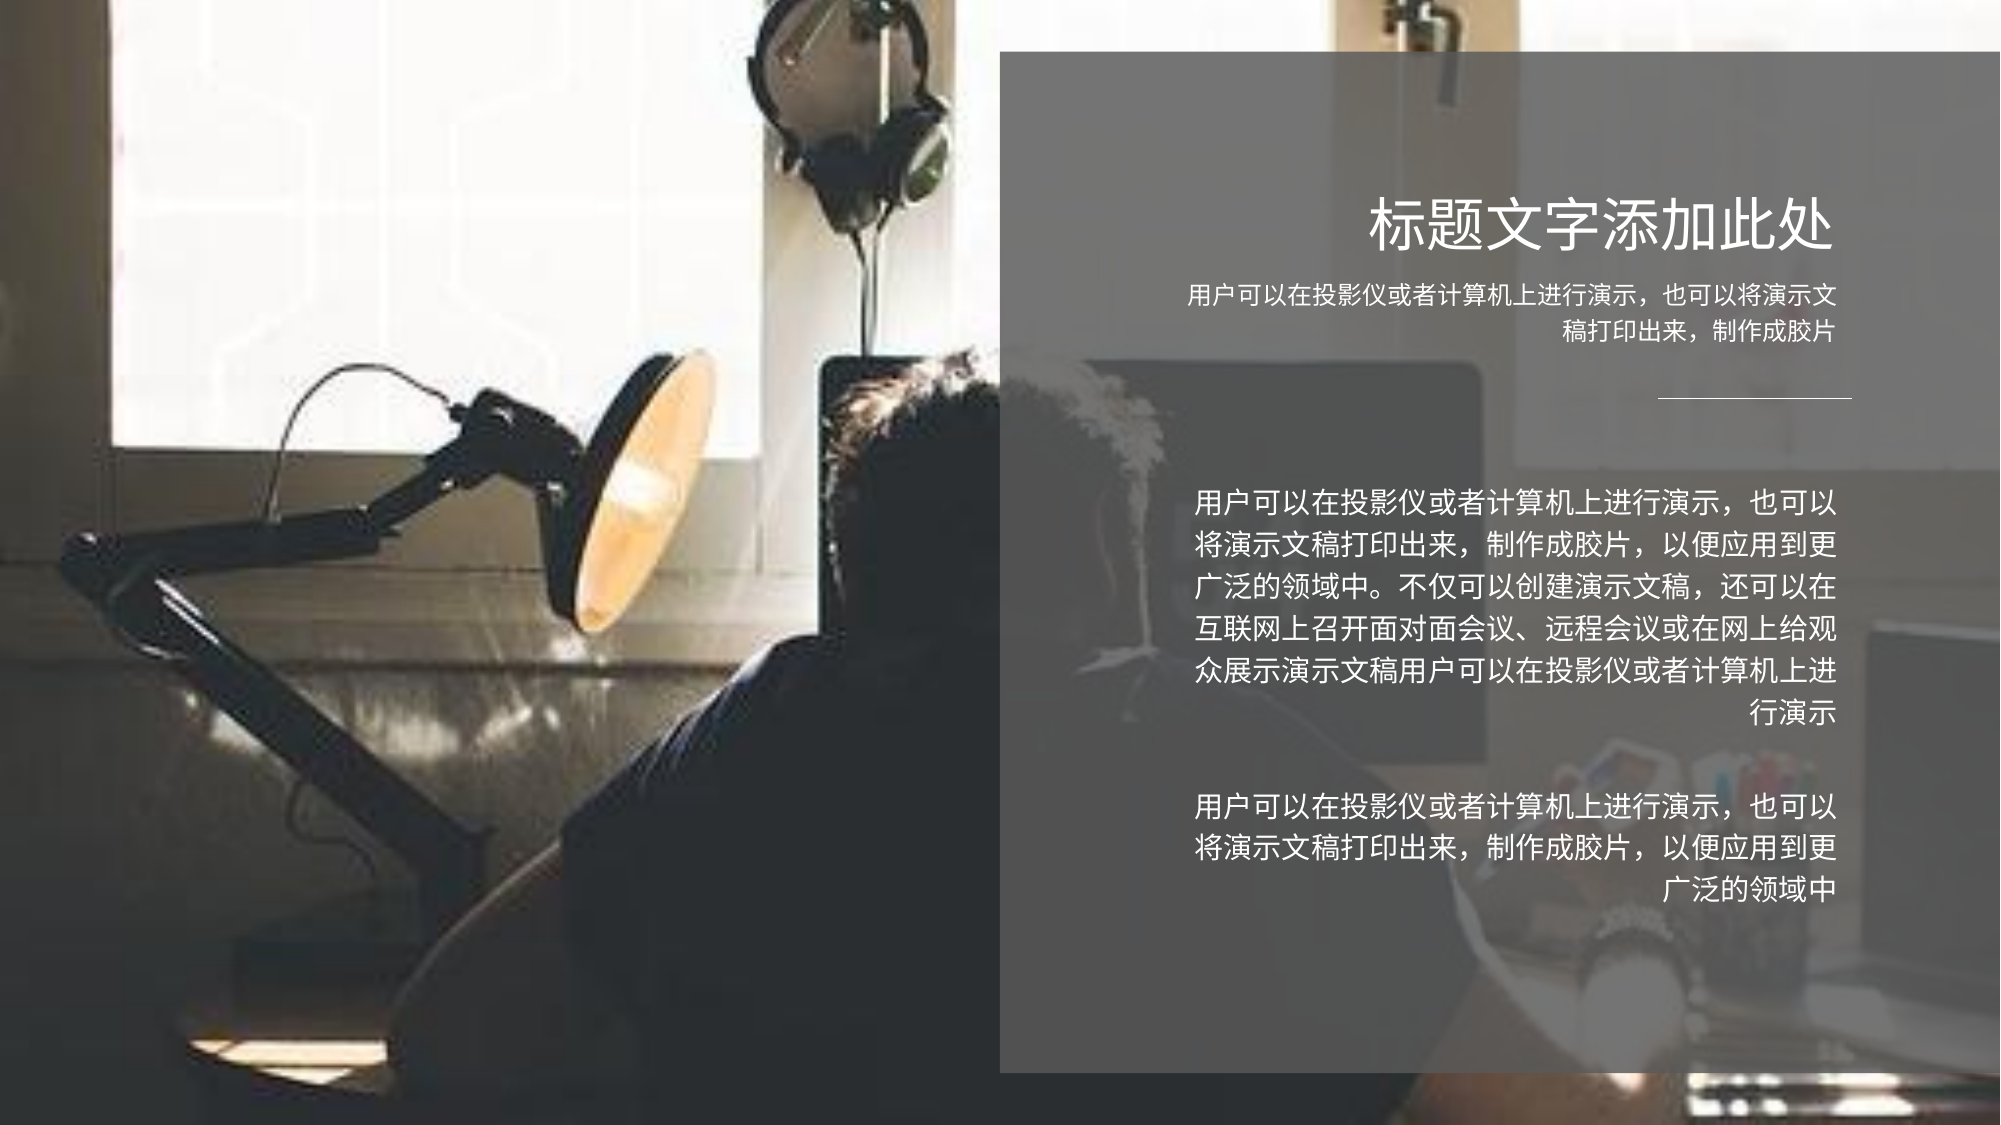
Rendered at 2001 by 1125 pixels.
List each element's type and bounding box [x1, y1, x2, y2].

text_box [1166, 469, 1853, 916]
text_box [1166, 180, 1853, 399]
picture [0, 0, 2000, 1125]
